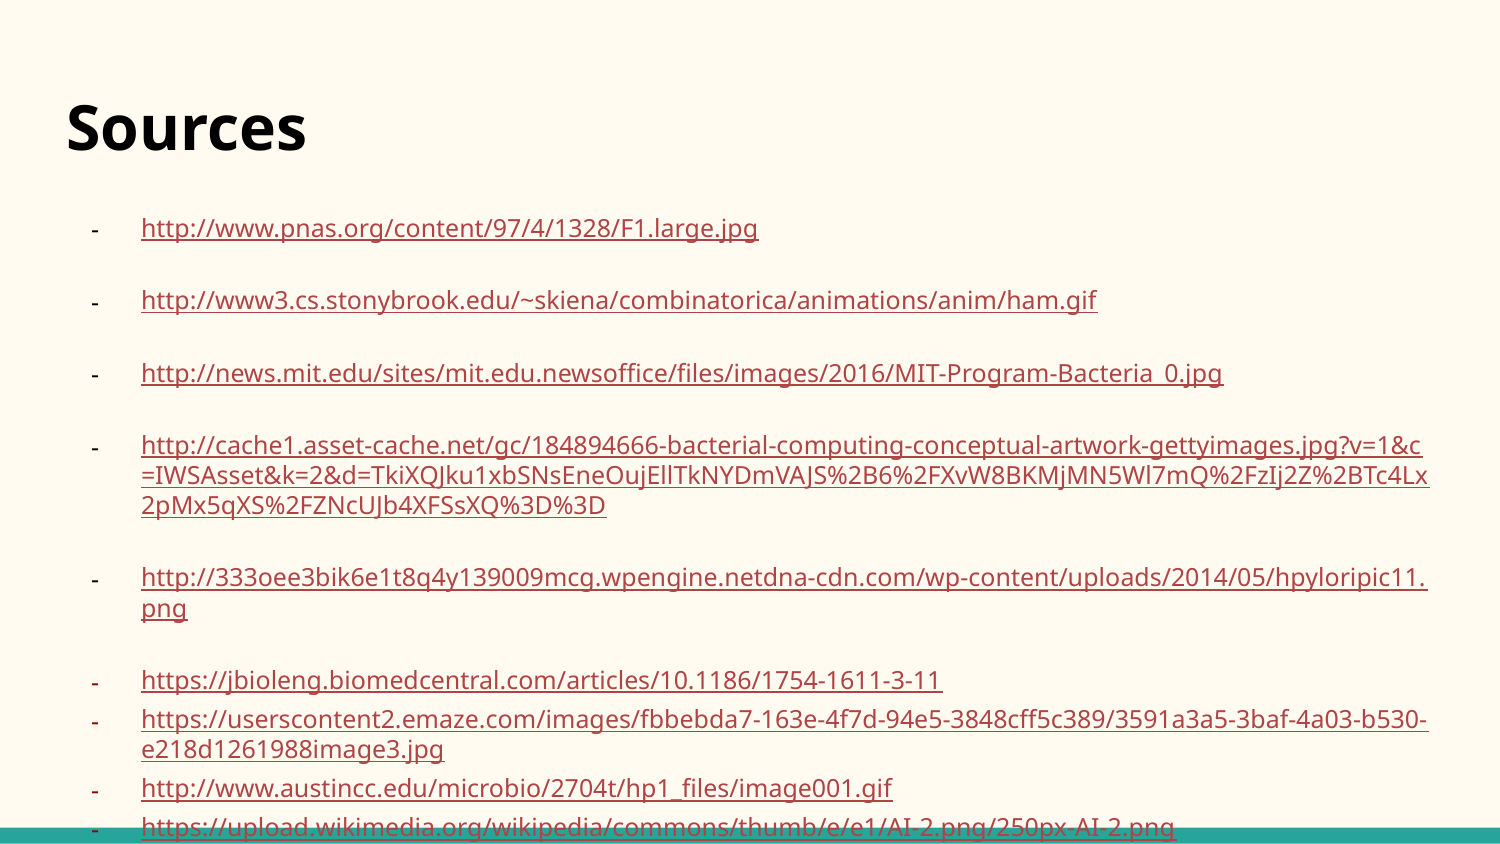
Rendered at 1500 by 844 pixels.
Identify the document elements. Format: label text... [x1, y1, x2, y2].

list http://www.pnas.org/content/97/4/1328/F1.large.jpg http://www3.cs.stonybrook.edu/~skiena/combinatorica/animations/anim/ham.gif http://news.mit.edu/sites/mit.edu.newsoffice/files/images/2016/MIT-Program-Bacteria_0.jpg http://cache1.asset-cache.net/gc/184894666-bacterial-computing-conceptual-artwork-gettyimages.jpg?v=1&c=IWSAsset&k=2&d=TkiXQJku1xbSNsEneOujEllTkNYDmVAJS%2B6%2FXvW8BKMjMN5Wl7mQ%2FzIj2Z%2BTc4Lx2pMx5qXS%2FZNcUJb4XFSsXQ%3D%3D http://333oee3bik6e1t8q4y139009mcg.wpengine.netdna-cdn.com/wp-content/uploads/2014/05/hpyloripic11.png https://jbioleng.biomedcentral.com/articles/10.1186/1754-1611-3-11 https://userscontent2.emaze.com/images/fbbebda7-163e-4f7d-94e5-3848cff5c389/3591a3a5-3baf-4a03-b530-e218d1261988image3.jpg http://www.austincc.edu/microbio/2704t/hp1_files/image001.gif https://upload.wikimedia.org/wikipedia/commons/thumb/e/e1/AI-2.png/250px-AI-2.png http://www.tsienlab.ucsd.edu/Images/General/IMAGE%20-%20Molecule%20-%20GFP%20+%20FlAsH%20-%2002.gif http://images.slideplayer.com/22/6368181/slides/slide_5.jpg http://www.clipartkid.com/images/728/any-questions-clipart-LyXpYw-clipart.jpg [51, 192, 1449, 750]
title Sources [51, 72, 1449, 174]
